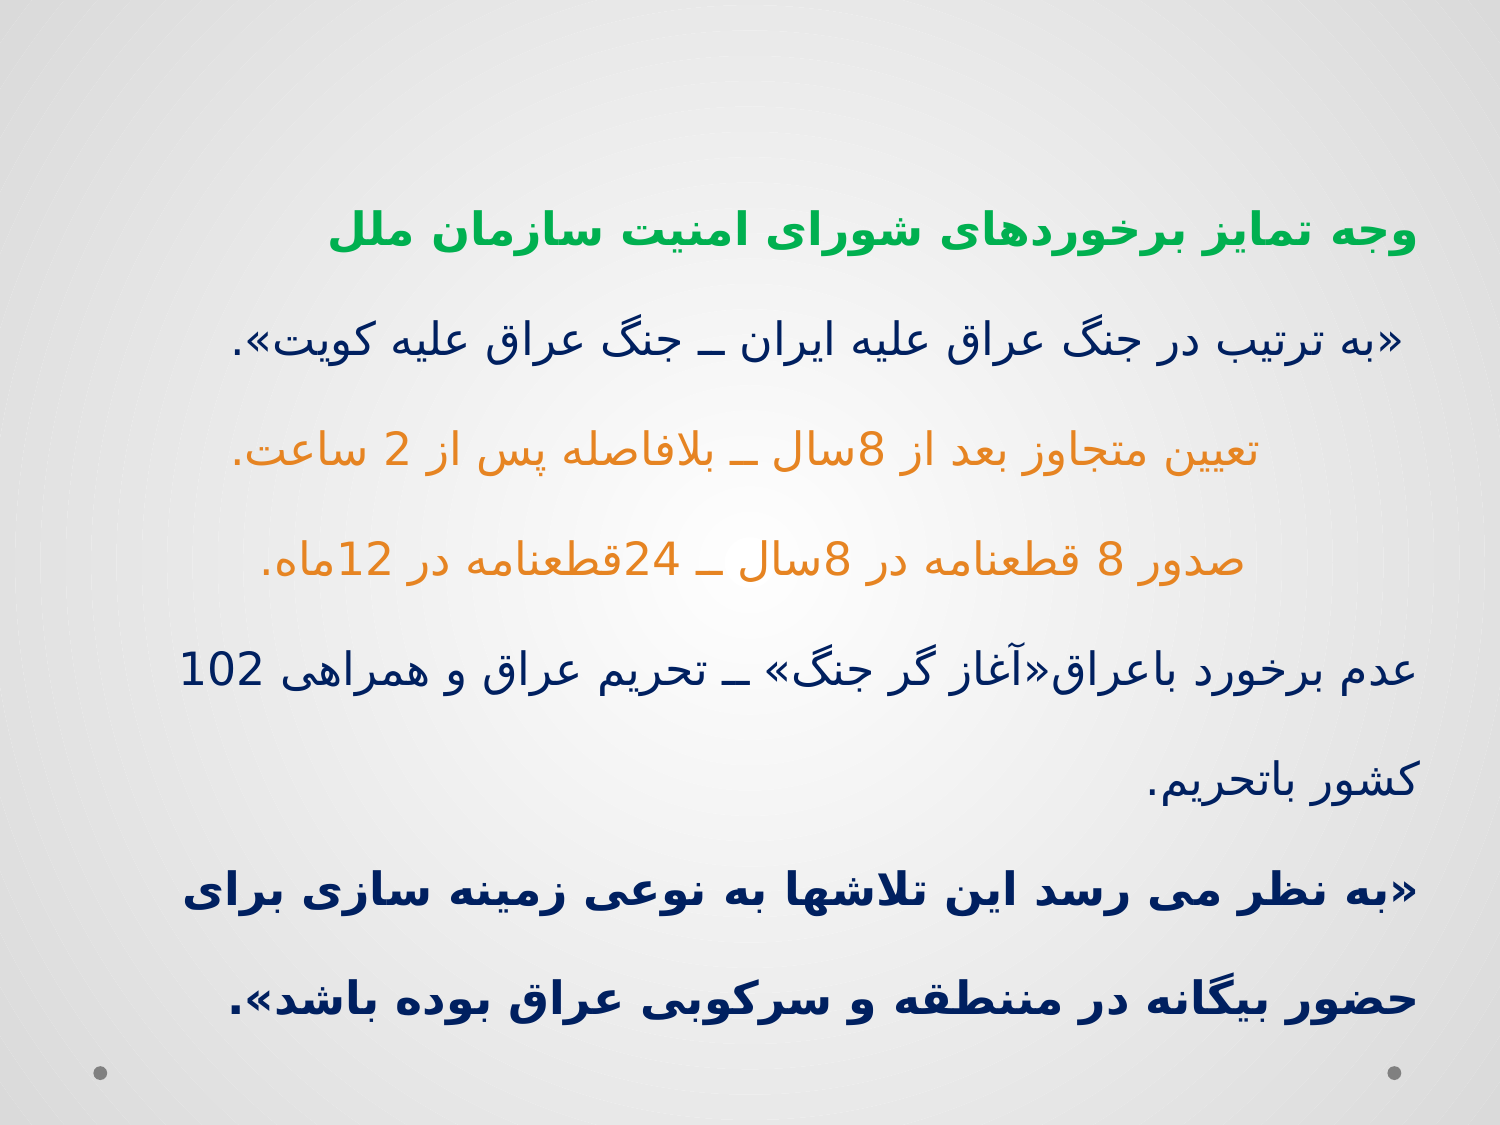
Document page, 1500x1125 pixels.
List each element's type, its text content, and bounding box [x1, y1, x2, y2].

text_box وجه تمایز برخوردهای شورای امنیت سازمان ملل «به ترتیب در جنگ عراق علیه ایران ــ جنگ عراق علیه کویت». تعیین متجاوز بعد از 8سال ــ بلافاصله پس از 2 ساعت. صدور 8 قطعنامه در 8سال ــ 24قطعنامه در 12ماه. عدم برخورد باعراق«آغاز گر جنگ» ــ تحریم عراق و همراهی 102 کشور باتحریم. «به نظر می رسد این تلاشها به نوعی زمینه سازی برای حضور بیگانه در مننطقه و سرکوبی عراق بوده باشد». [88, 137, 1436, 1032]
